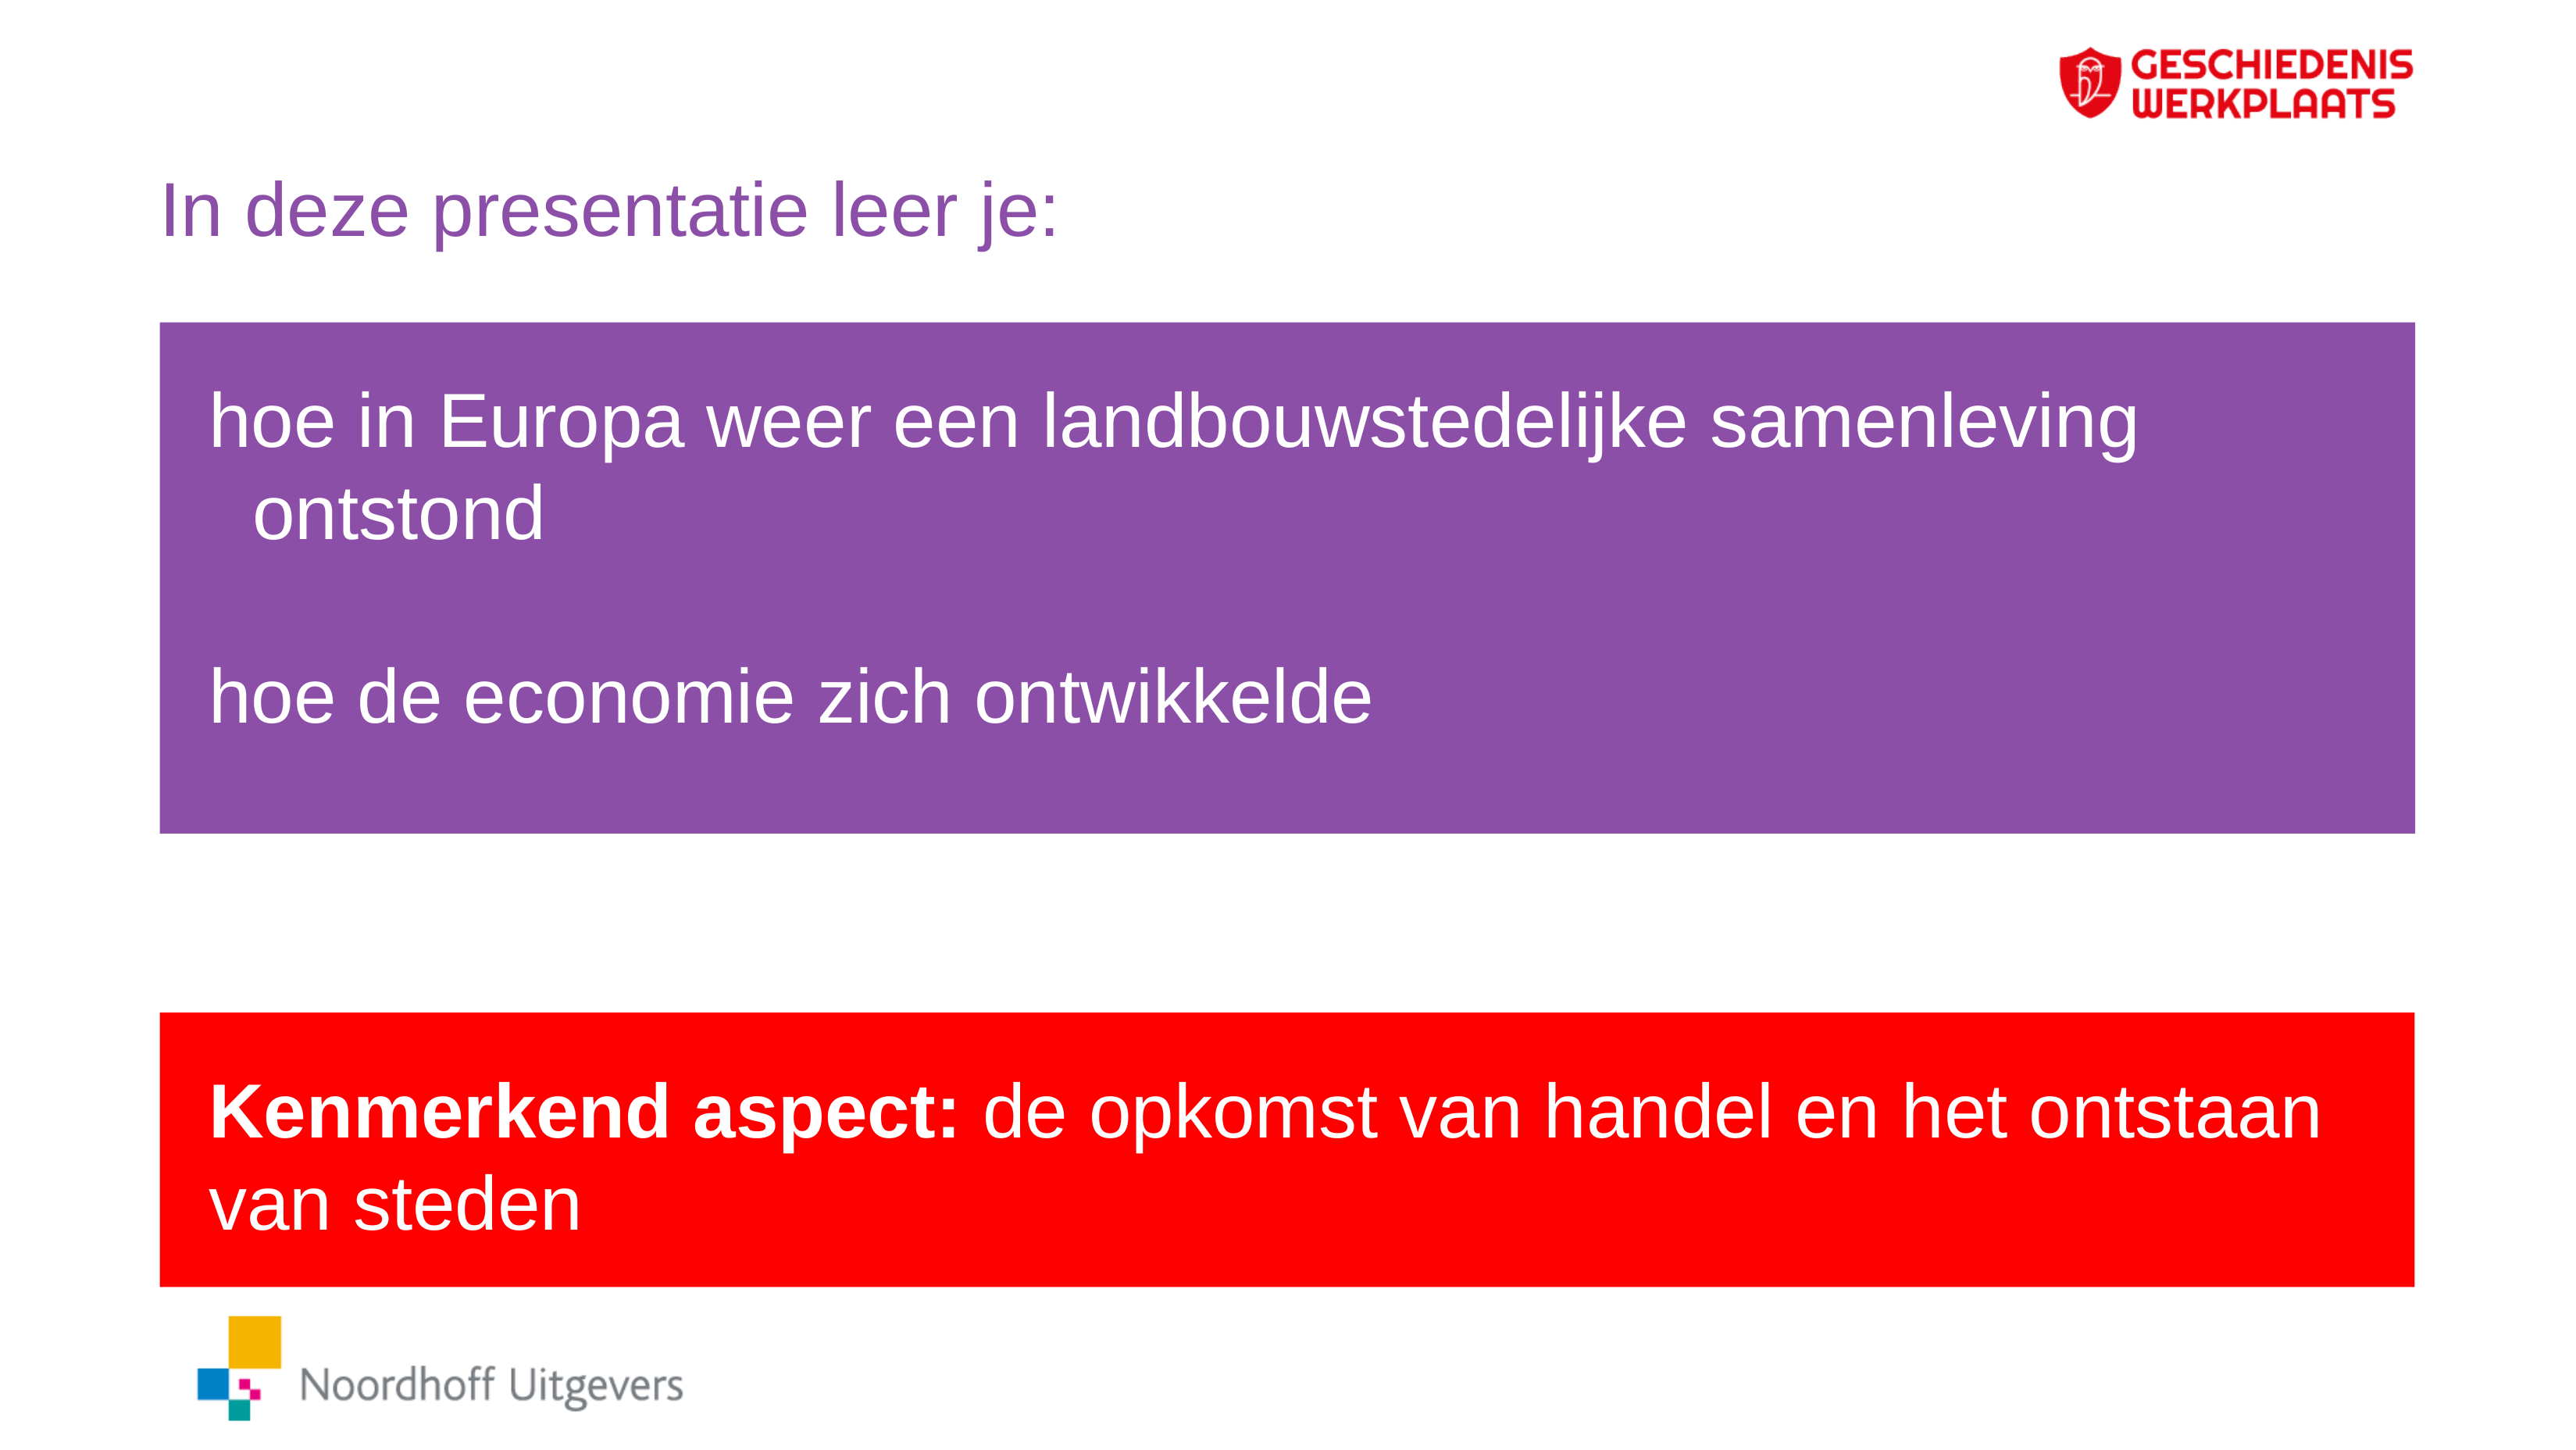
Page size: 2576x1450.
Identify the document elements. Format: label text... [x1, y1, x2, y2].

list Kenmerkend aspect: de opkomst van handel en het ontstaan van steden [159, 1012, 2415, 1288]
title In deze presentatie leer je: [159, 159, 2416, 266]
list hoe in Europa weer een landbouwstedelijke samenleving ontstond hoe de economie zich ontwikkelde hoe ambachtslieden samenwerkten hoe handelssteden samenwerkten [159, 322, 2416, 834]
picture [159, 1288, 802, 1449]
picture [1610, 0, 2576, 161]
